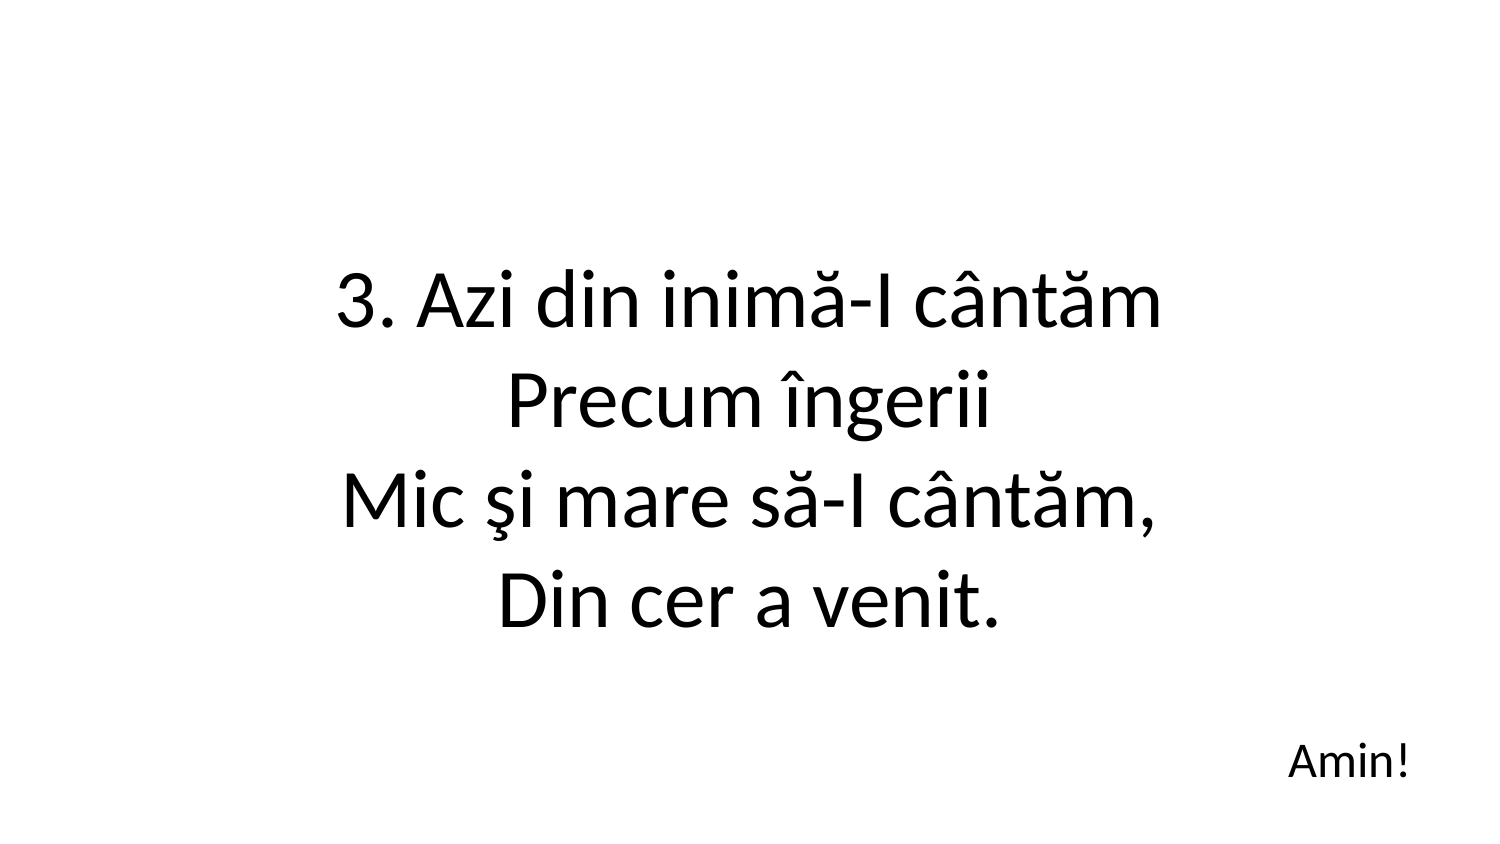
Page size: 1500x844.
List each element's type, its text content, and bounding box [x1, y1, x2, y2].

text_box Amin! [1273, 674, 1427, 795]
text_box 3. Azi din inimă-I cântăm Precum îngerii Mic şi mare să-I cântăm, Din cer a venit. [319, 192, 1181, 652]
